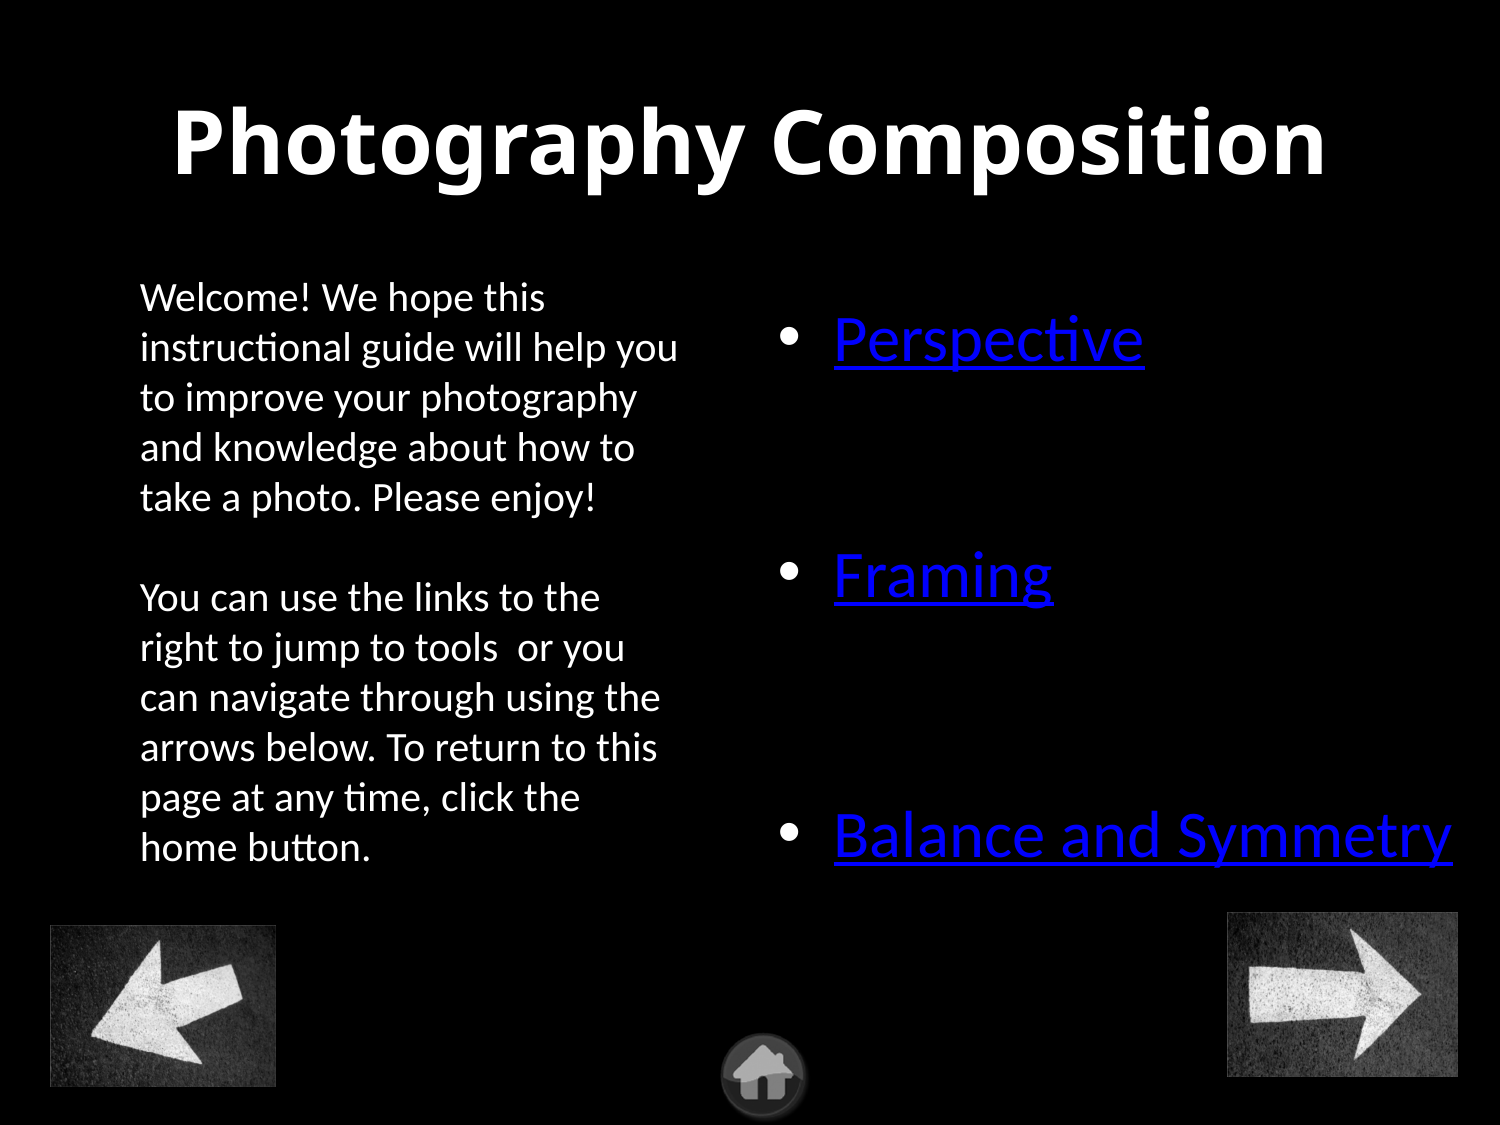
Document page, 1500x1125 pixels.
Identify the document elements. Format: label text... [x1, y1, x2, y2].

picture [1228, 913, 1458, 1077]
text_box Welcome! We hope this instructional guide will help you to improve your photography and knowledge about how to take a photo. Please enjoy! You can use the links to the right to jump to tools or you can navigate through using the arrows below. To return to this page at any time, click the home button. [125, 262, 700, 878]
title Photography Composition [75, 45, 1425, 233]
list Perspective [762, 287, 1163, 388]
picture [51, 926, 276, 1087]
text_box Framing [762, 522, 1163, 623]
text_box Balance and Symmetry [762, 783, 1500, 884]
